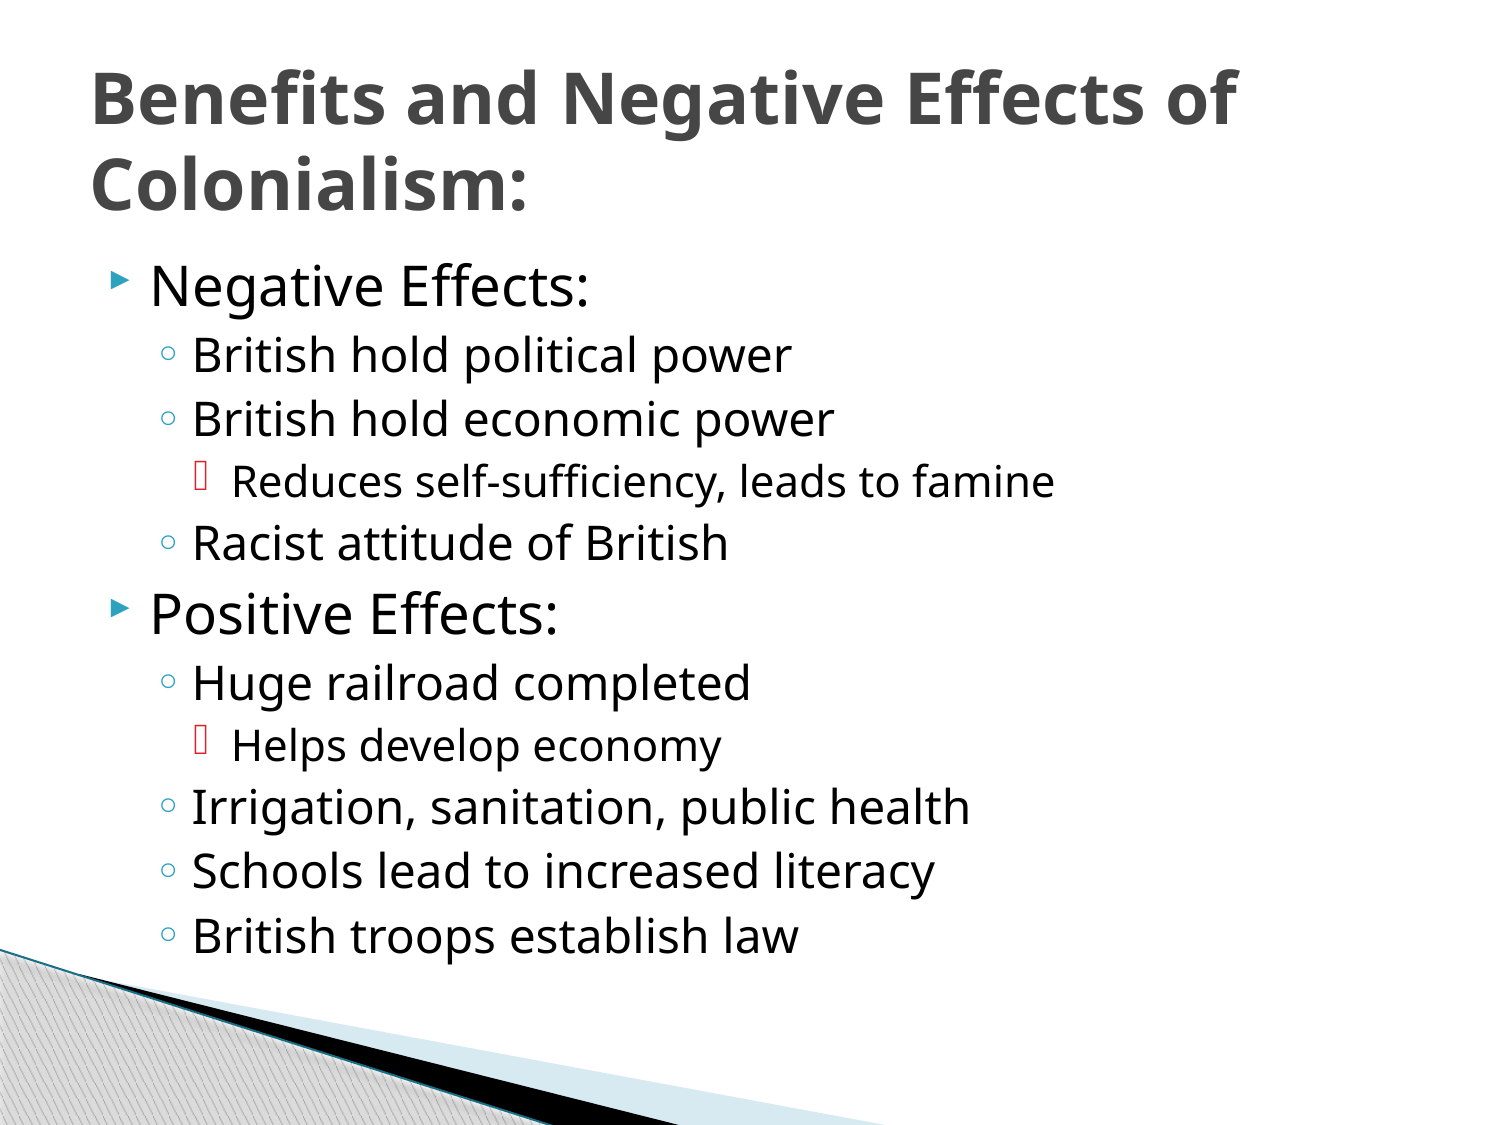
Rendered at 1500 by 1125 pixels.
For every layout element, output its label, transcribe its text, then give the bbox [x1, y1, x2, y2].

list Negative Effects: British hold political power British hold economic power Reduces self-sufficiency, leads to famine Racist attitude of British Positive Effects: Huge railroad completed Helps develop economy Irrigation, sanitation, public health Schools lead to increased literacy British troops establish law [75, 243, 1425, 1125]
title Benefits and Negative Effects of Colonialism: [75, 45, 1425, 233]
